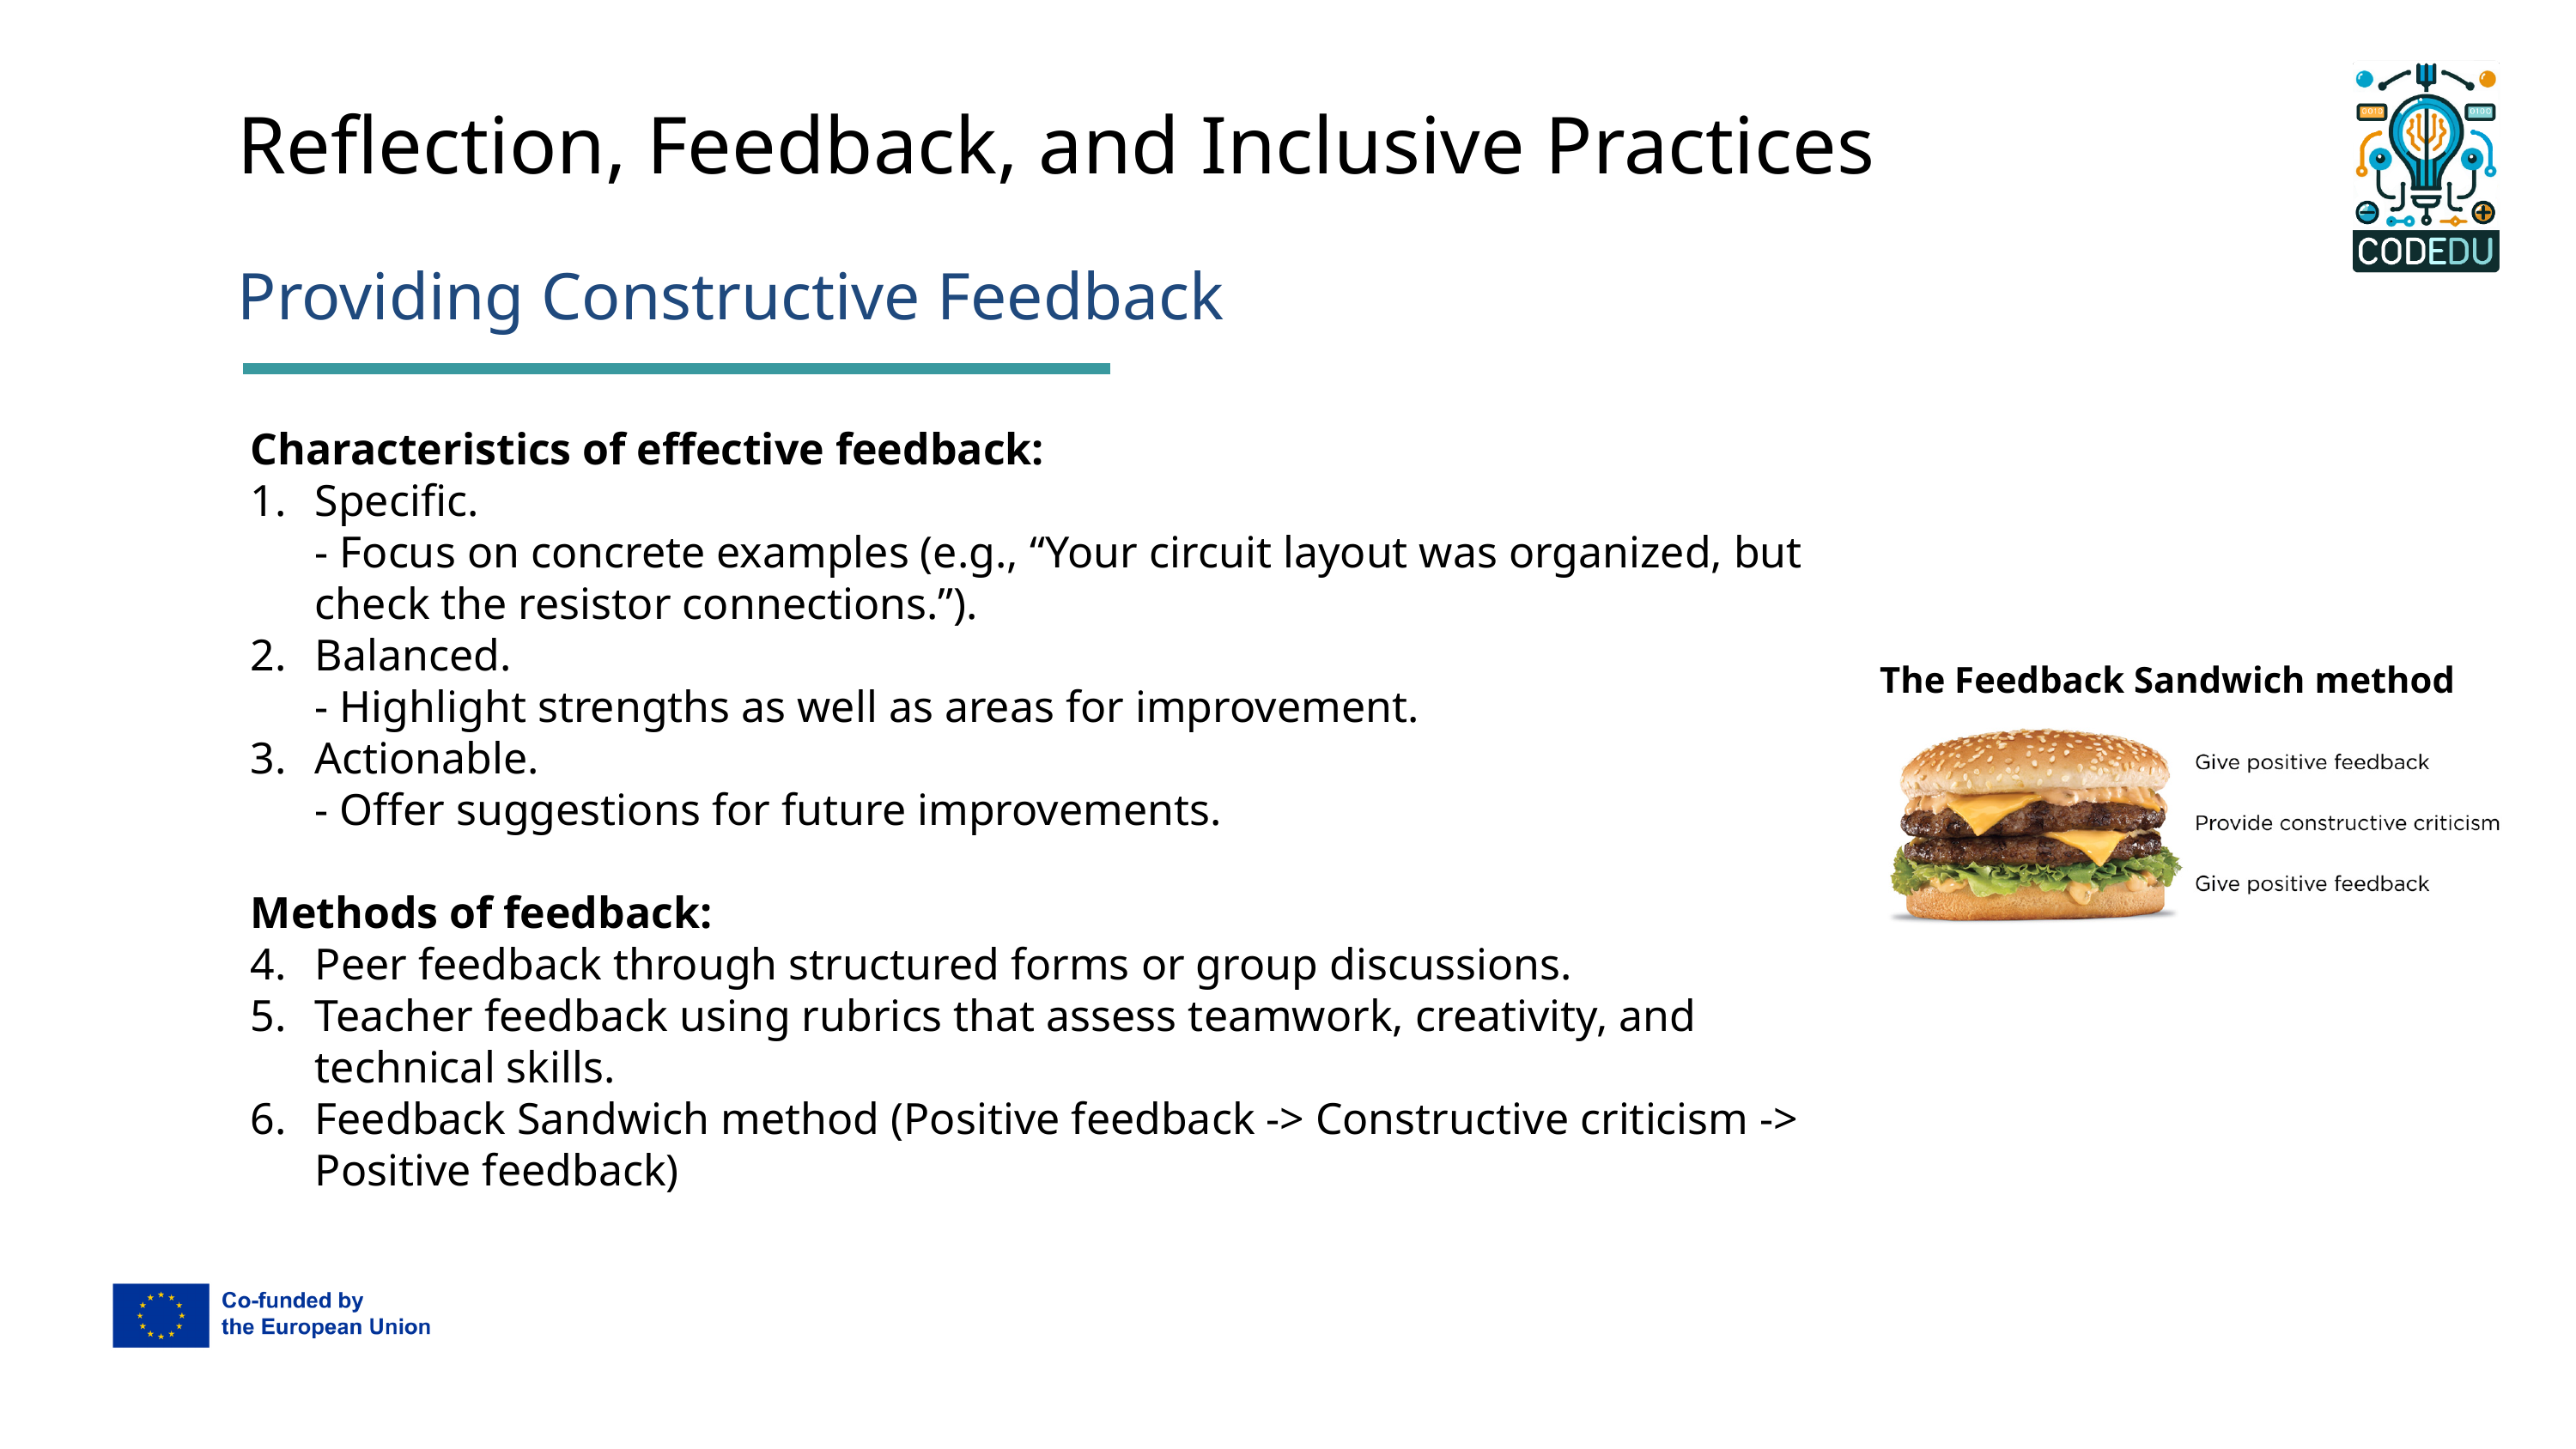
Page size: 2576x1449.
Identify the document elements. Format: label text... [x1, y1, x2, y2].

text_box Providing Constructive Feedback [237, 219, 2217, 333]
text_box The Feedback Sandwich method [1818, 650, 2518, 706]
picture [2221, 0, 2576, 395]
text_box Reflection, Feedback, and Inclusive Practices [237, 85, 2217, 190]
text_box [107, 1278, 443, 1353]
text_box Characteristics of effective feedback: Specific. - Focus on concrete examples (e.g., “Your circuit layout was organized, but check the resistor connections.”). Balanced. - Highlight strengths as well as areas for improvement. Actionable. - Offer suggestions for future improvements. Methods of feedback: Peer feedback through structured forms or group discussions. Teacher feedback using rubrics that assess teamwork, creativity, and technical skills. Feedback Sandwich method (Positive feedback -> Constructive criticism -> Positive feedback) [237, 409, 1847, 1204]
picture [1873, 706, 2518, 972]
